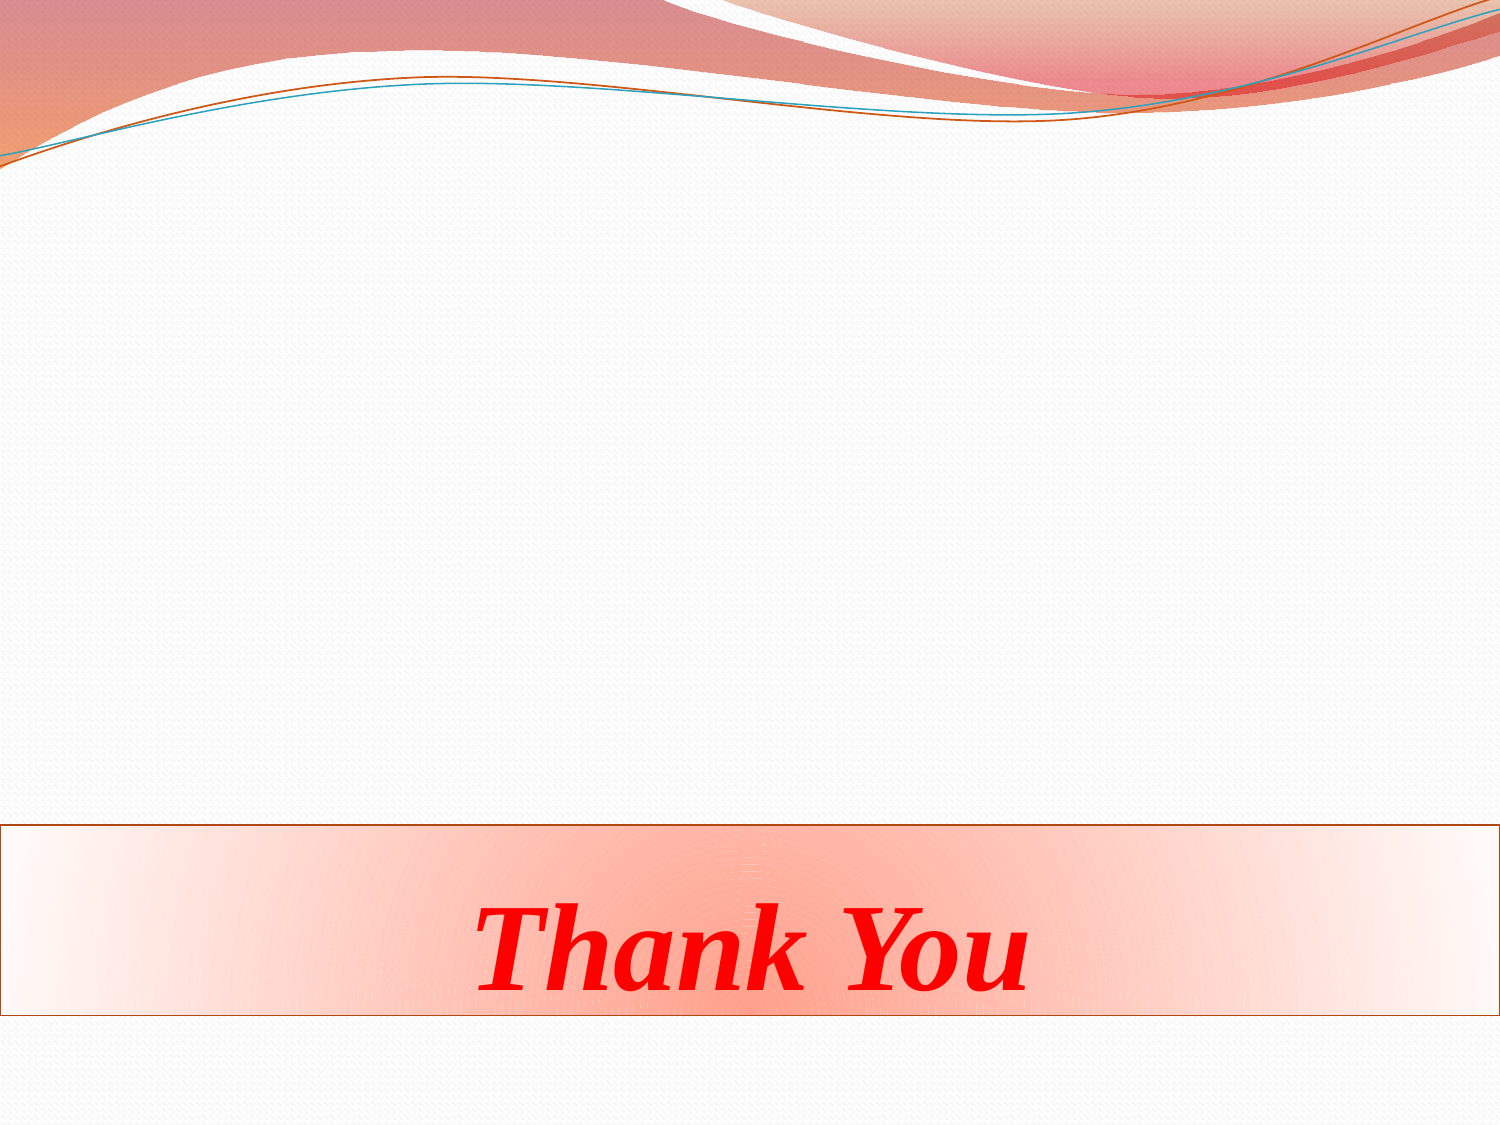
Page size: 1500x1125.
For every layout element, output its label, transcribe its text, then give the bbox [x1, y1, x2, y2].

title Thank You [0, 824, 1500, 1016]
